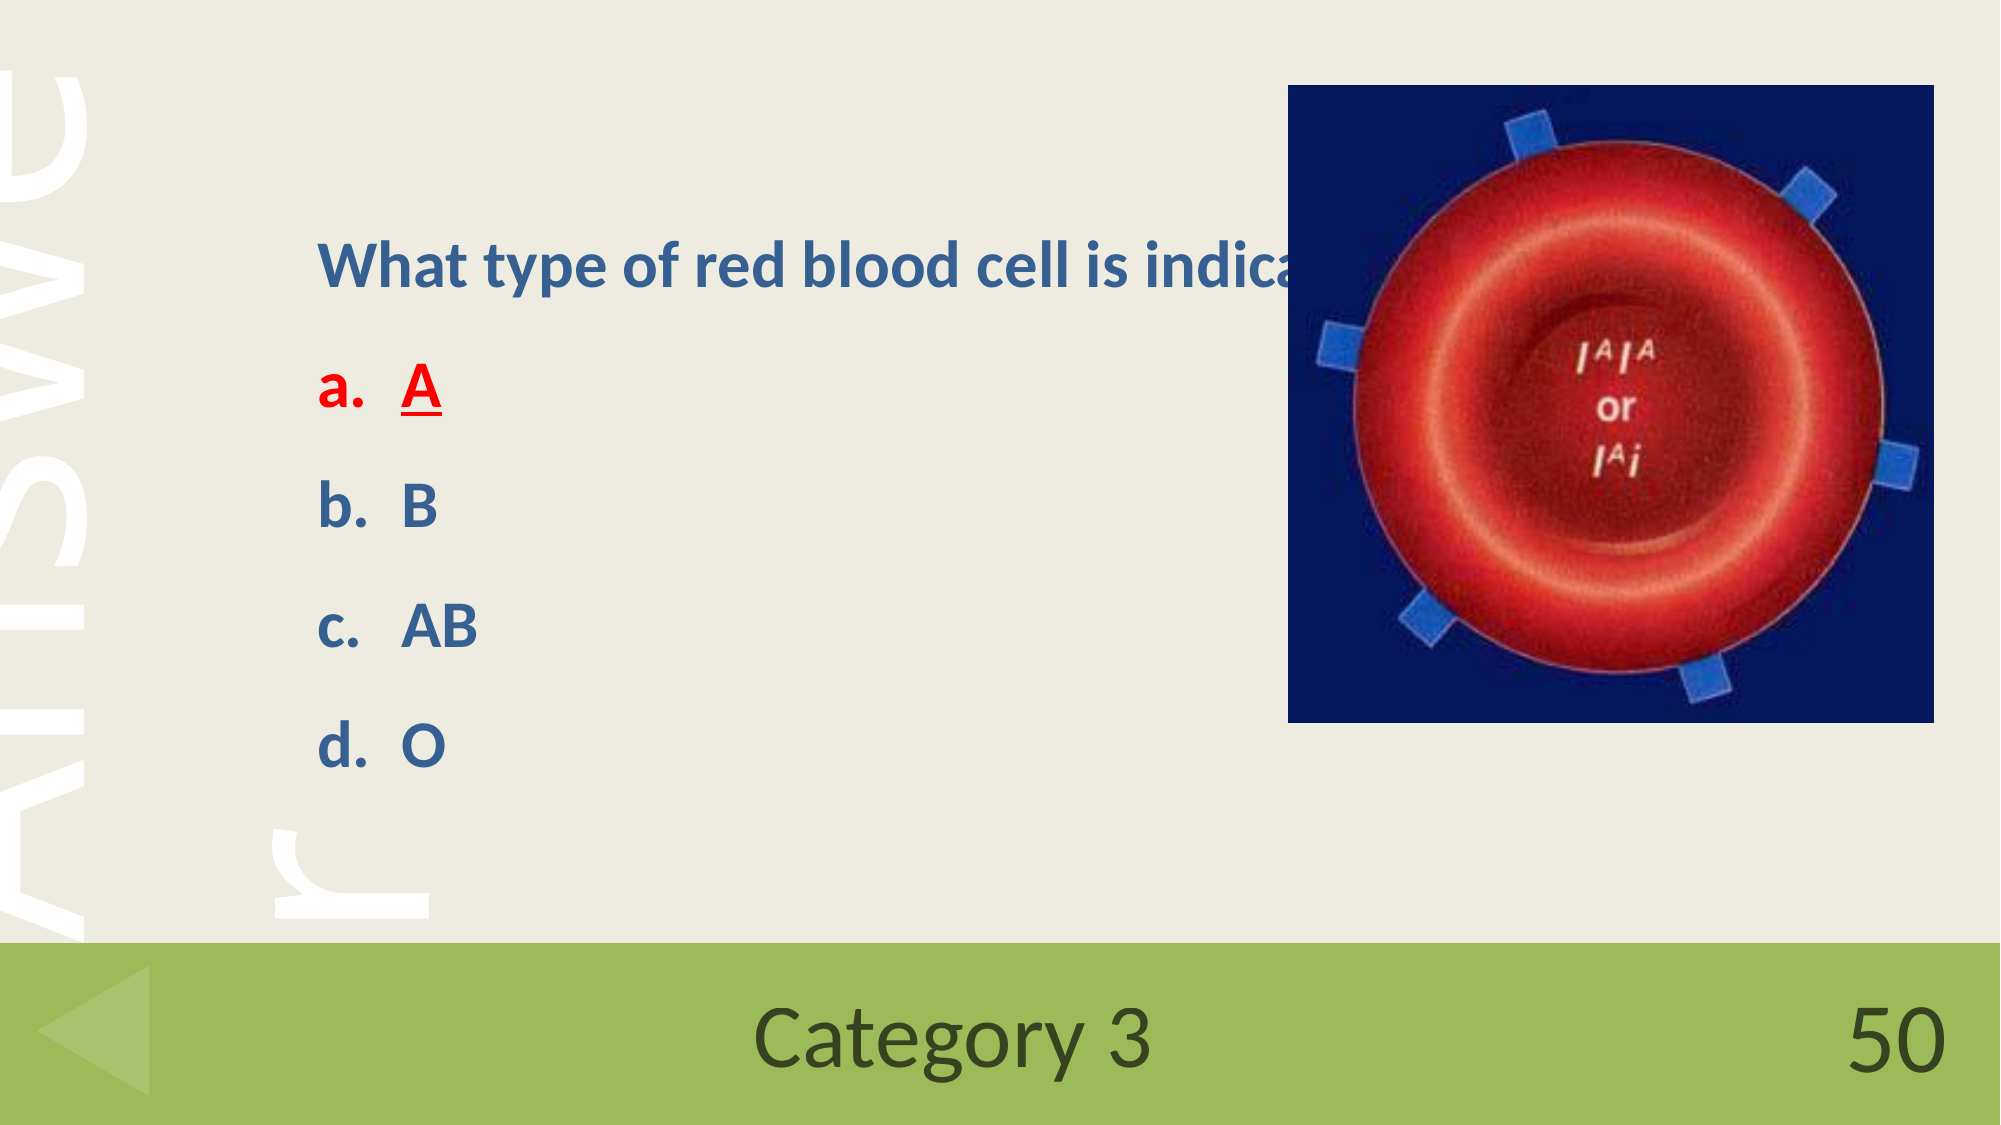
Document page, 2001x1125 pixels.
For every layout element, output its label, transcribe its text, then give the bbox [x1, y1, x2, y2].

title Category 3 [53, 937, 1854, 1125]
list 50 [1854, 967, 1963, 1097]
picture [1288, 85, 1934, 724]
list What type of red blood cell is indicated? A B AB O [302, 119, 1881, 843]
